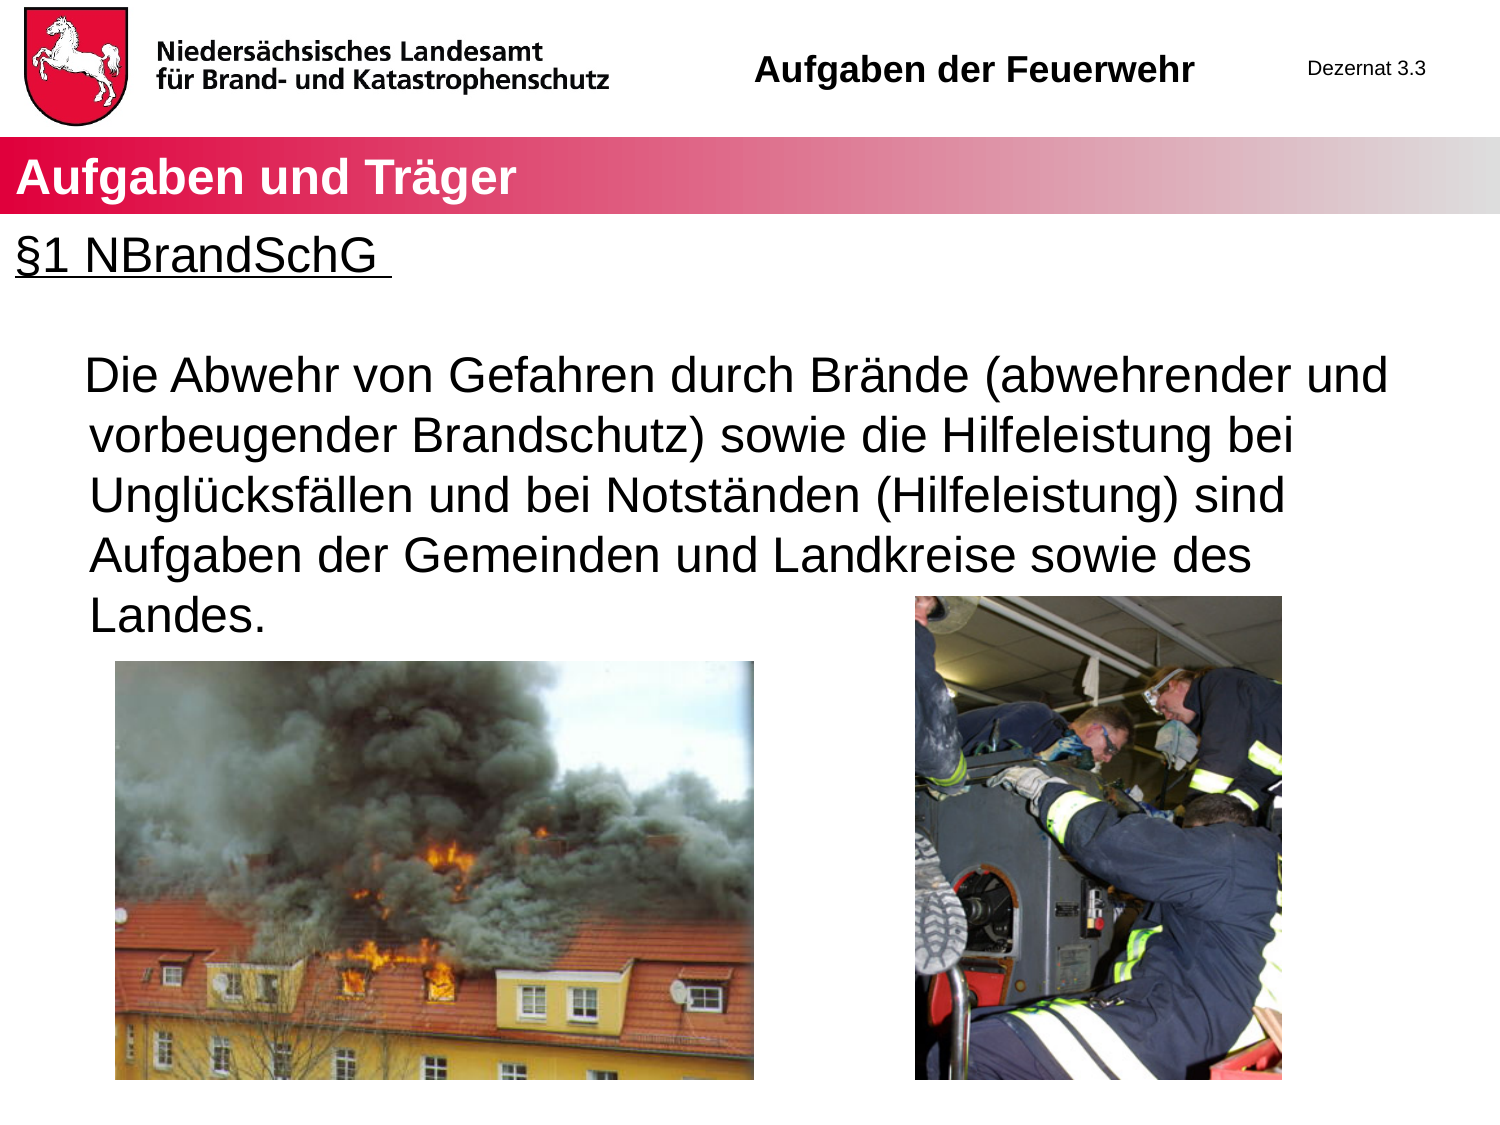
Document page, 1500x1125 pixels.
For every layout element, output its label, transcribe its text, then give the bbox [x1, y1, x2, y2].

picture [24, 7, 609, 127]
picture [115, 661, 754, 1080]
title Aufgaben und Träger [0, 137, 1098, 208]
text_box [203, 208, 234, 215]
text_box §1 NBrandSchG Die Abwehr von Gefahren durch Brände (abwehrender und vorbeugender Brandschutz) sowie die Hilfeleistung bei Unglücksfällen und bei Notständen (Hilfeleistung) sind Aufgaben der Gemeinden und Landkreise sowie des Landes. [0, 215, 1434, 651]
picture [915, 596, 1282, 1080]
